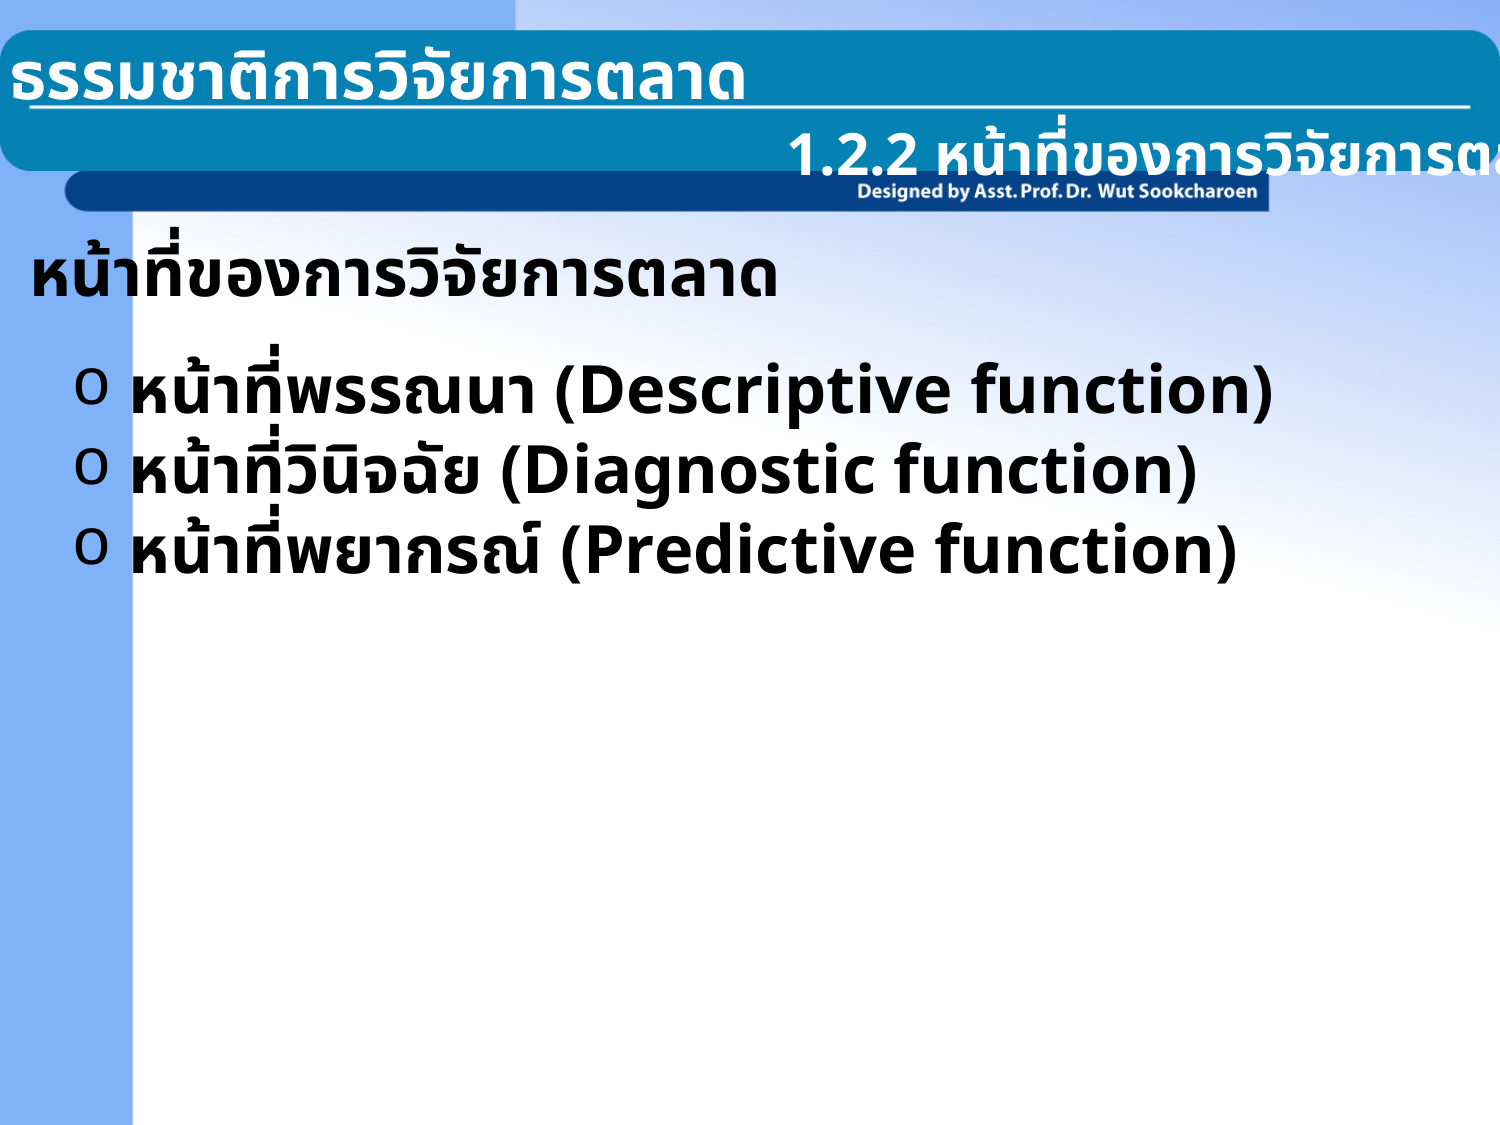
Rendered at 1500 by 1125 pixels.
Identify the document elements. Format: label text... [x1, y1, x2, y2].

text_box 1.2 ธรรมชาติการวิจัยการตลาด [0, 25, 765, 121]
text_box 1.2.2 หน้าที่ของการวิจัยการตลาด [771, 109, 1500, 195]
text_box หน้าที่พรรณนา (Descriptive function) หน้าที่วินิจฉัย (Diagnostic function) หน้าที่พยากรณ์ (Predictive function) [56, 339, 1290, 595]
picture [0, 0, 1500, 53]
picture [0, 149, 1500, 1125]
text_box หน้าที่ของการวิจัยการตลาด [14, 222, 796, 318]
